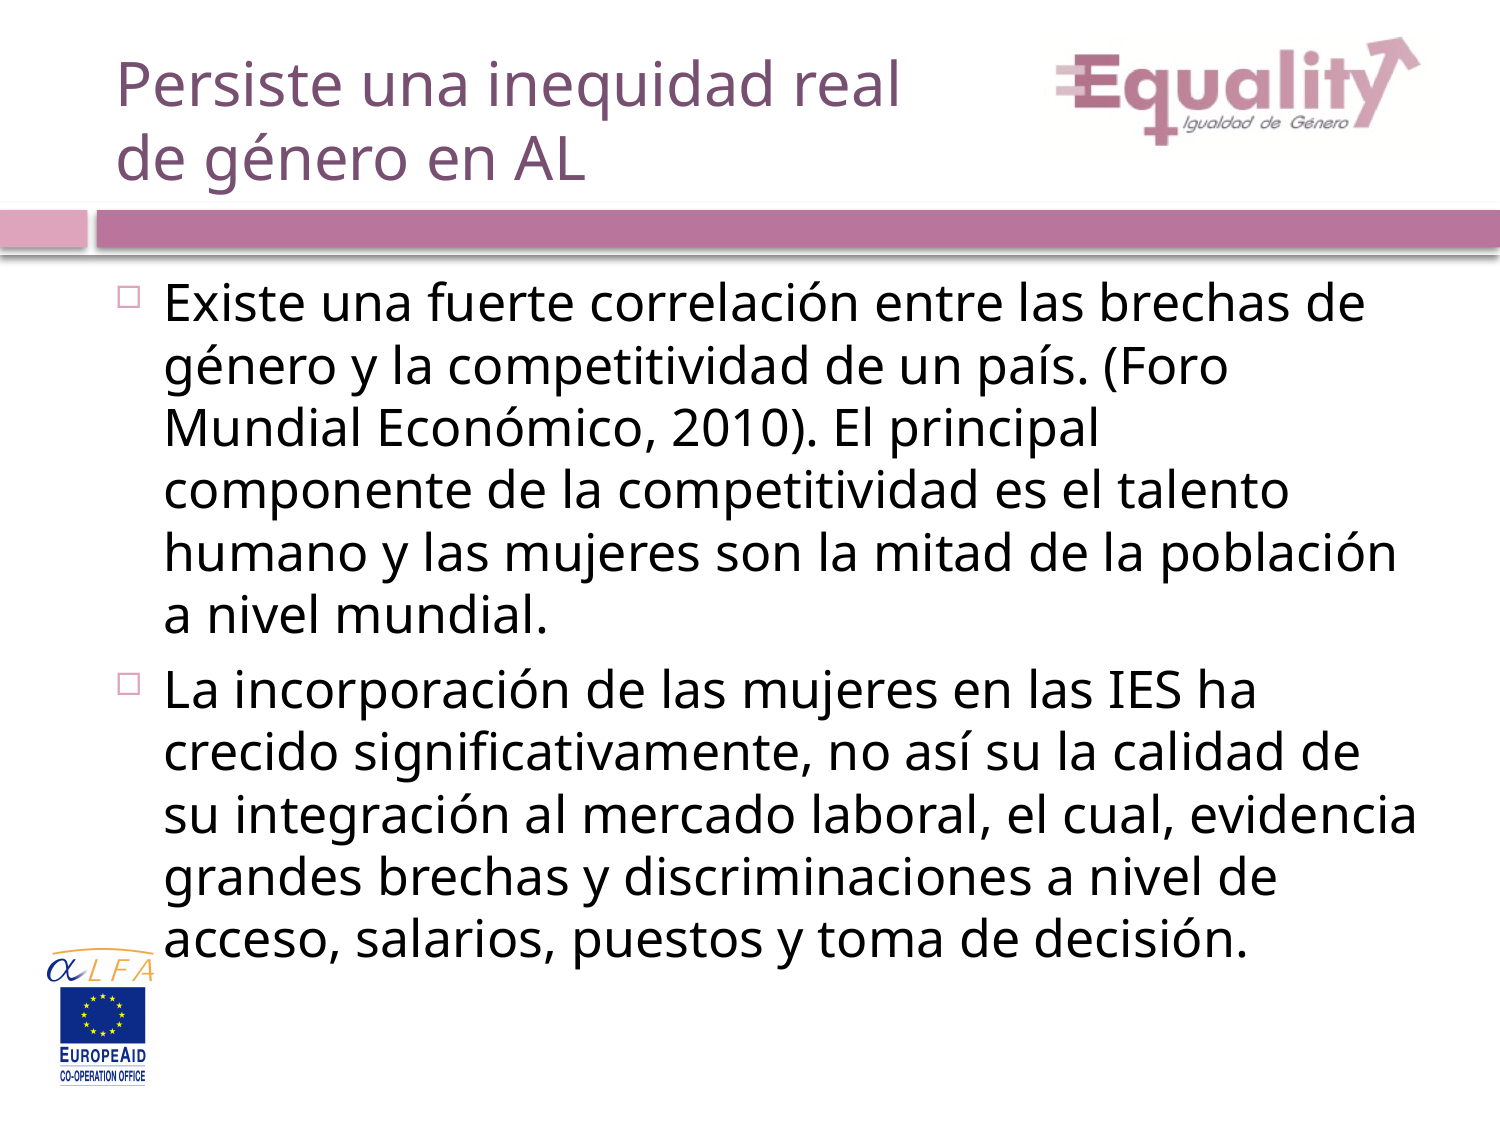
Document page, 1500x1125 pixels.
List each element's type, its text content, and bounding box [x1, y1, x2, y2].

title Persiste una inequidad real de género en AL [100, 37, 1438, 200]
list Existe una fuerte correlación entre las brechas de género y la competitividad de un país. (Foro Mundial Económico, 2010). El principal componente de la competitividad es el talento humano y las mujeres son la mitad de la población a nivel mundial. La incorporación de las mujeres en las IES ha crecido significativamente, no así su la calidad de su integración al mercado laboral, el cual, evidencia grandes brechas y discriminaciones a nivel de acceso, salarios, puestos y toma de decisión. [100, 262, 1438, 1000]
picture [47, 948, 154, 1086]
